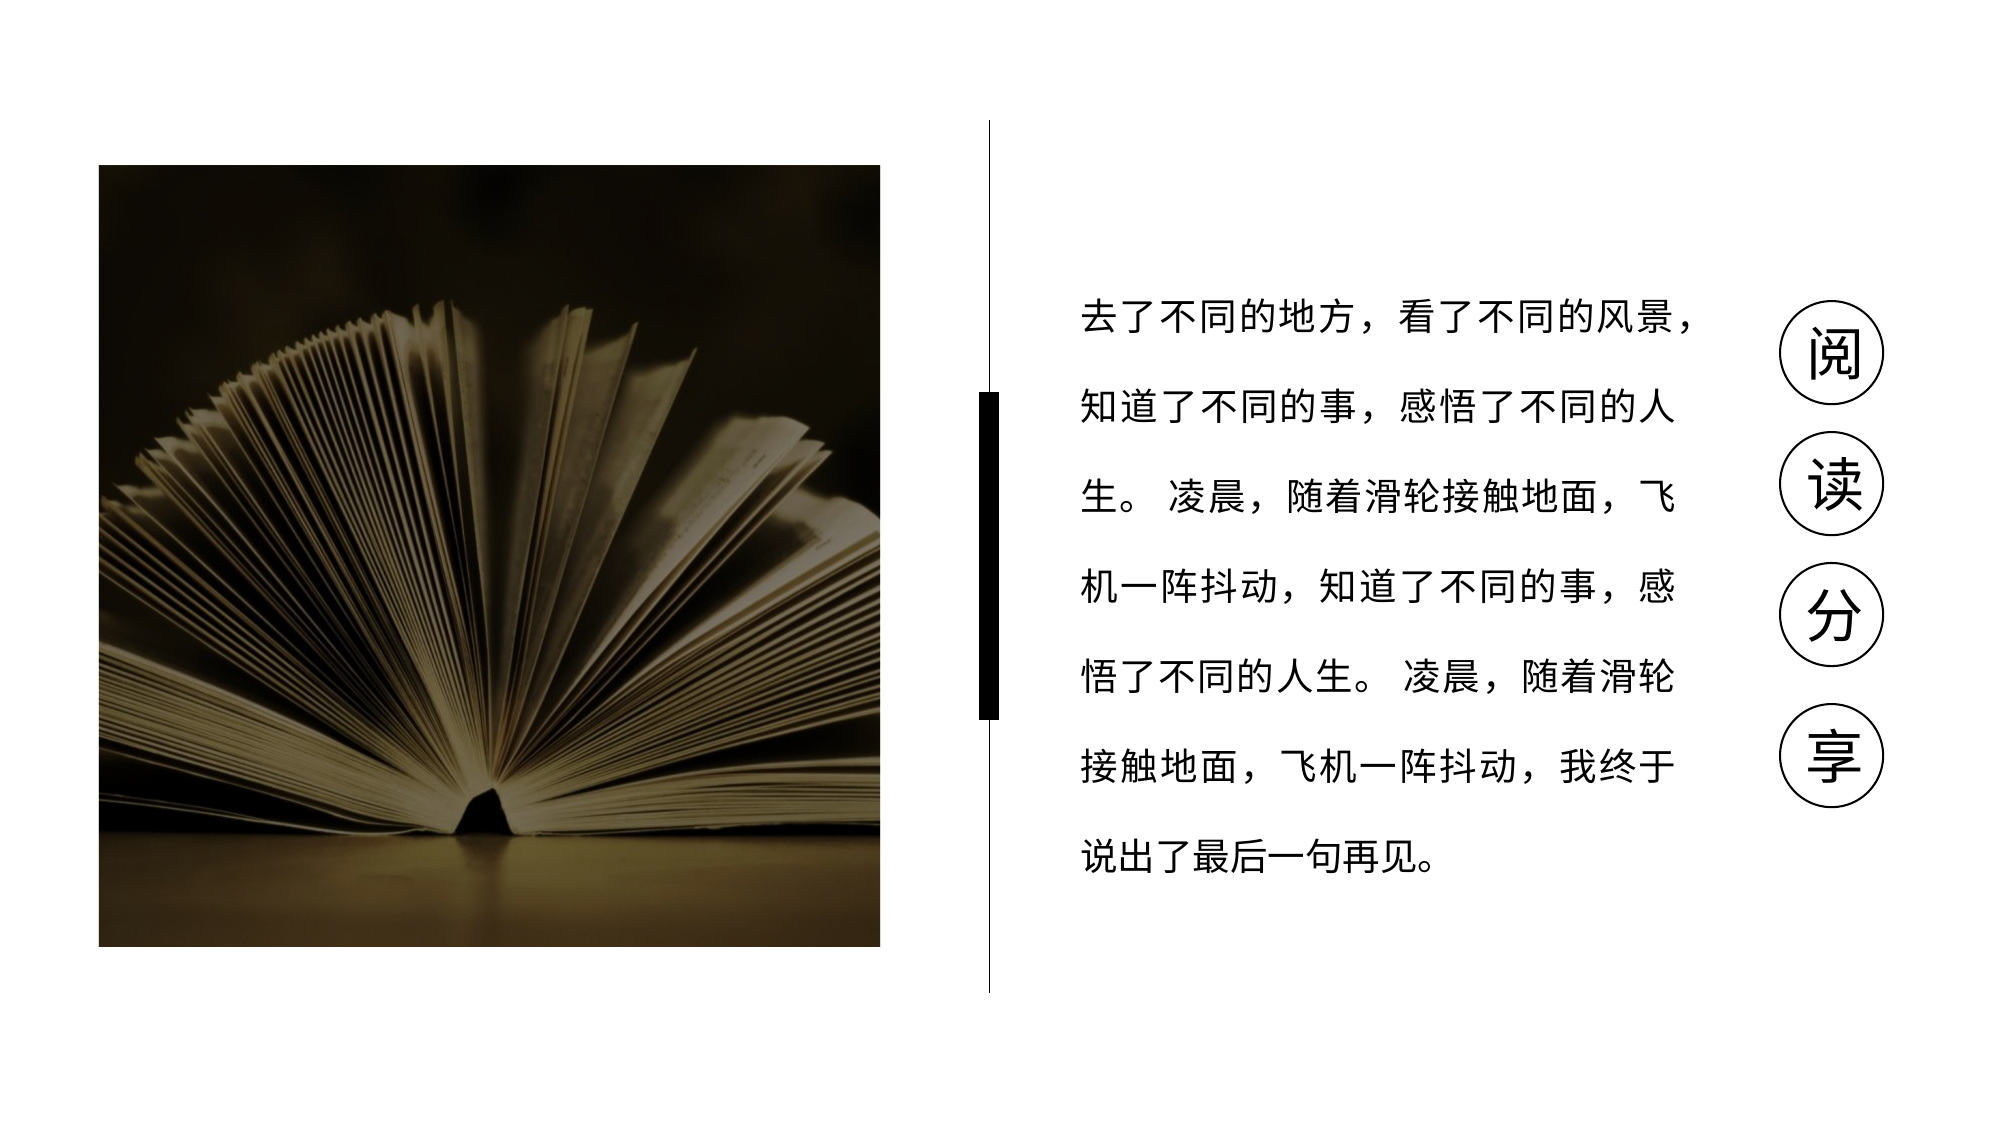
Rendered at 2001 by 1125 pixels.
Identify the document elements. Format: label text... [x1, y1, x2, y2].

text_box [98, 165, 881, 948]
text_box [979, 392, 988, 720]
text_box 去了不同的地方，看了不同的风景，知道了不同的事，感悟了不同的人生。 凌晨，随着滑轮接触地面，飞机一阵抖动，知道了不同的事，感悟了不同的人生。 凌晨，随着滑轮接触地面，飞机一阵抖动，我终于说出了最后一句再见。 [1065, 240, 1692, 976]
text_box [1780, 301, 1884, 808]
text_box [990, 392, 999, 720]
